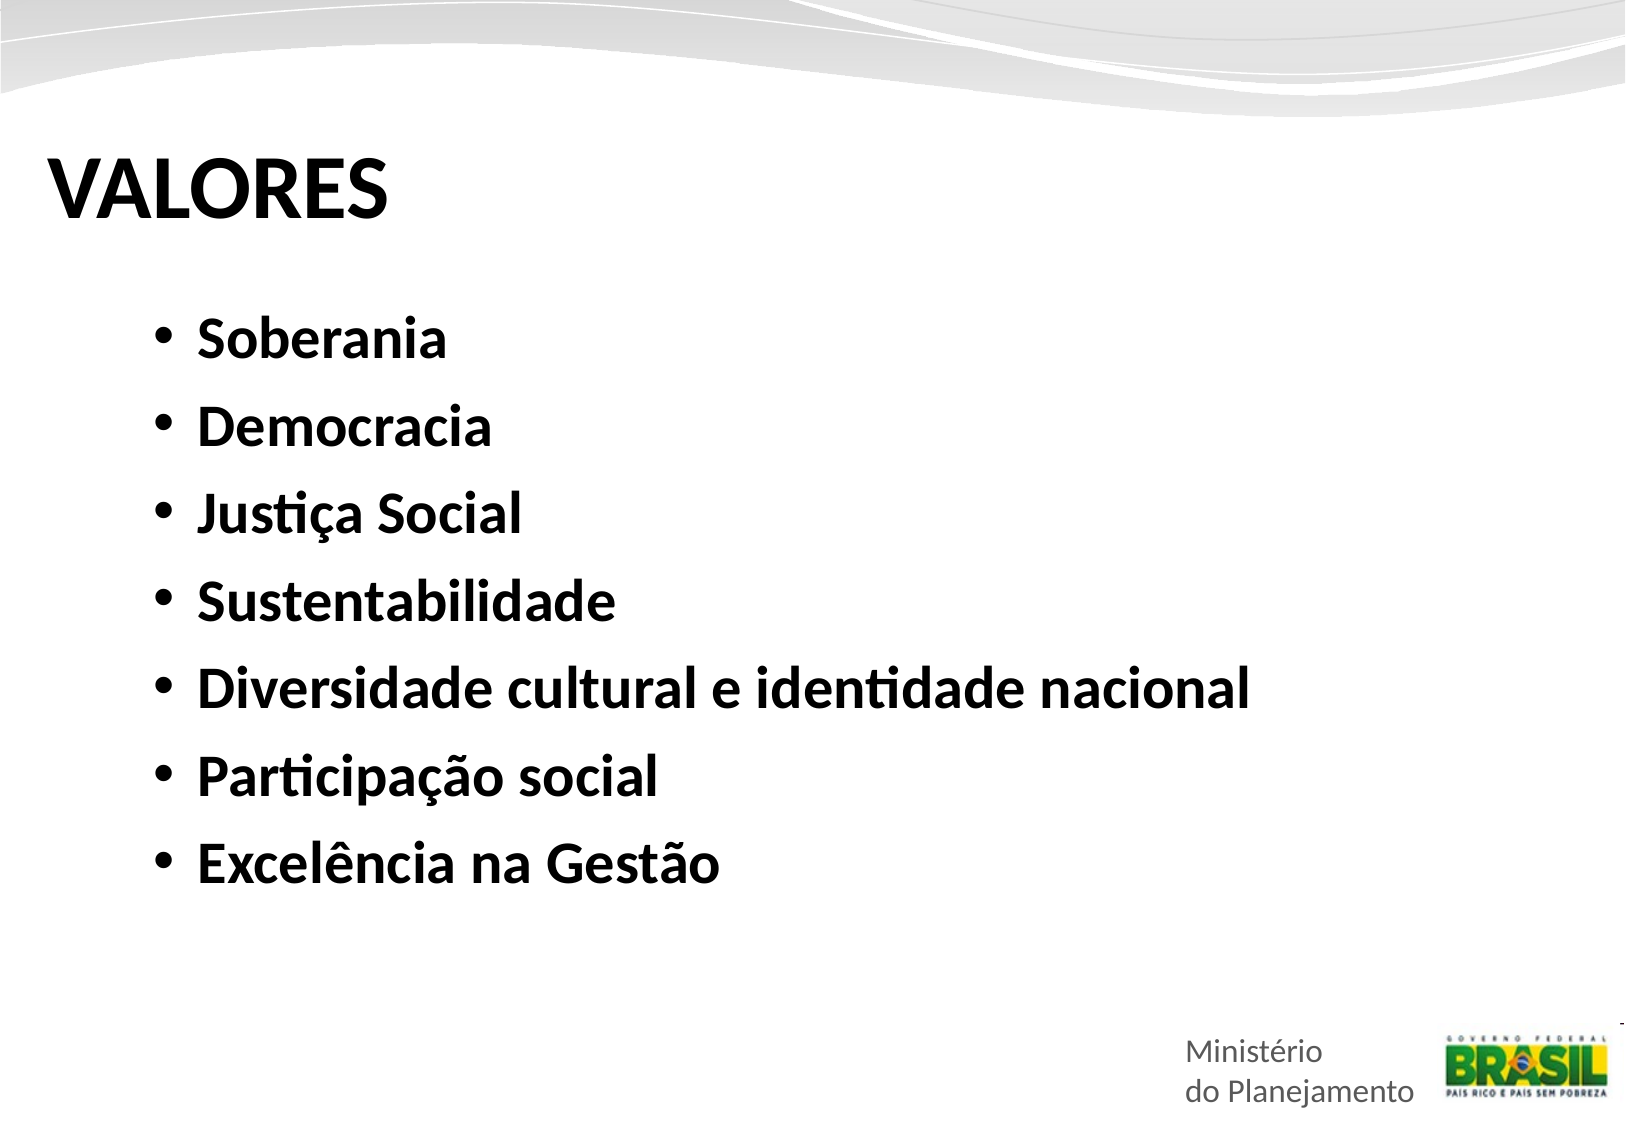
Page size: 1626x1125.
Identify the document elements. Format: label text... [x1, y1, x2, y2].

picture [1437, 1023, 1624, 1110]
text_box Soberania Democracia Justiça Social Sustentabilidade Diversidade cultural e identidade nacional Participação social Excelência na Gestão [139, 290, 1385, 966]
text_box VALORES [32, 131, 907, 246]
